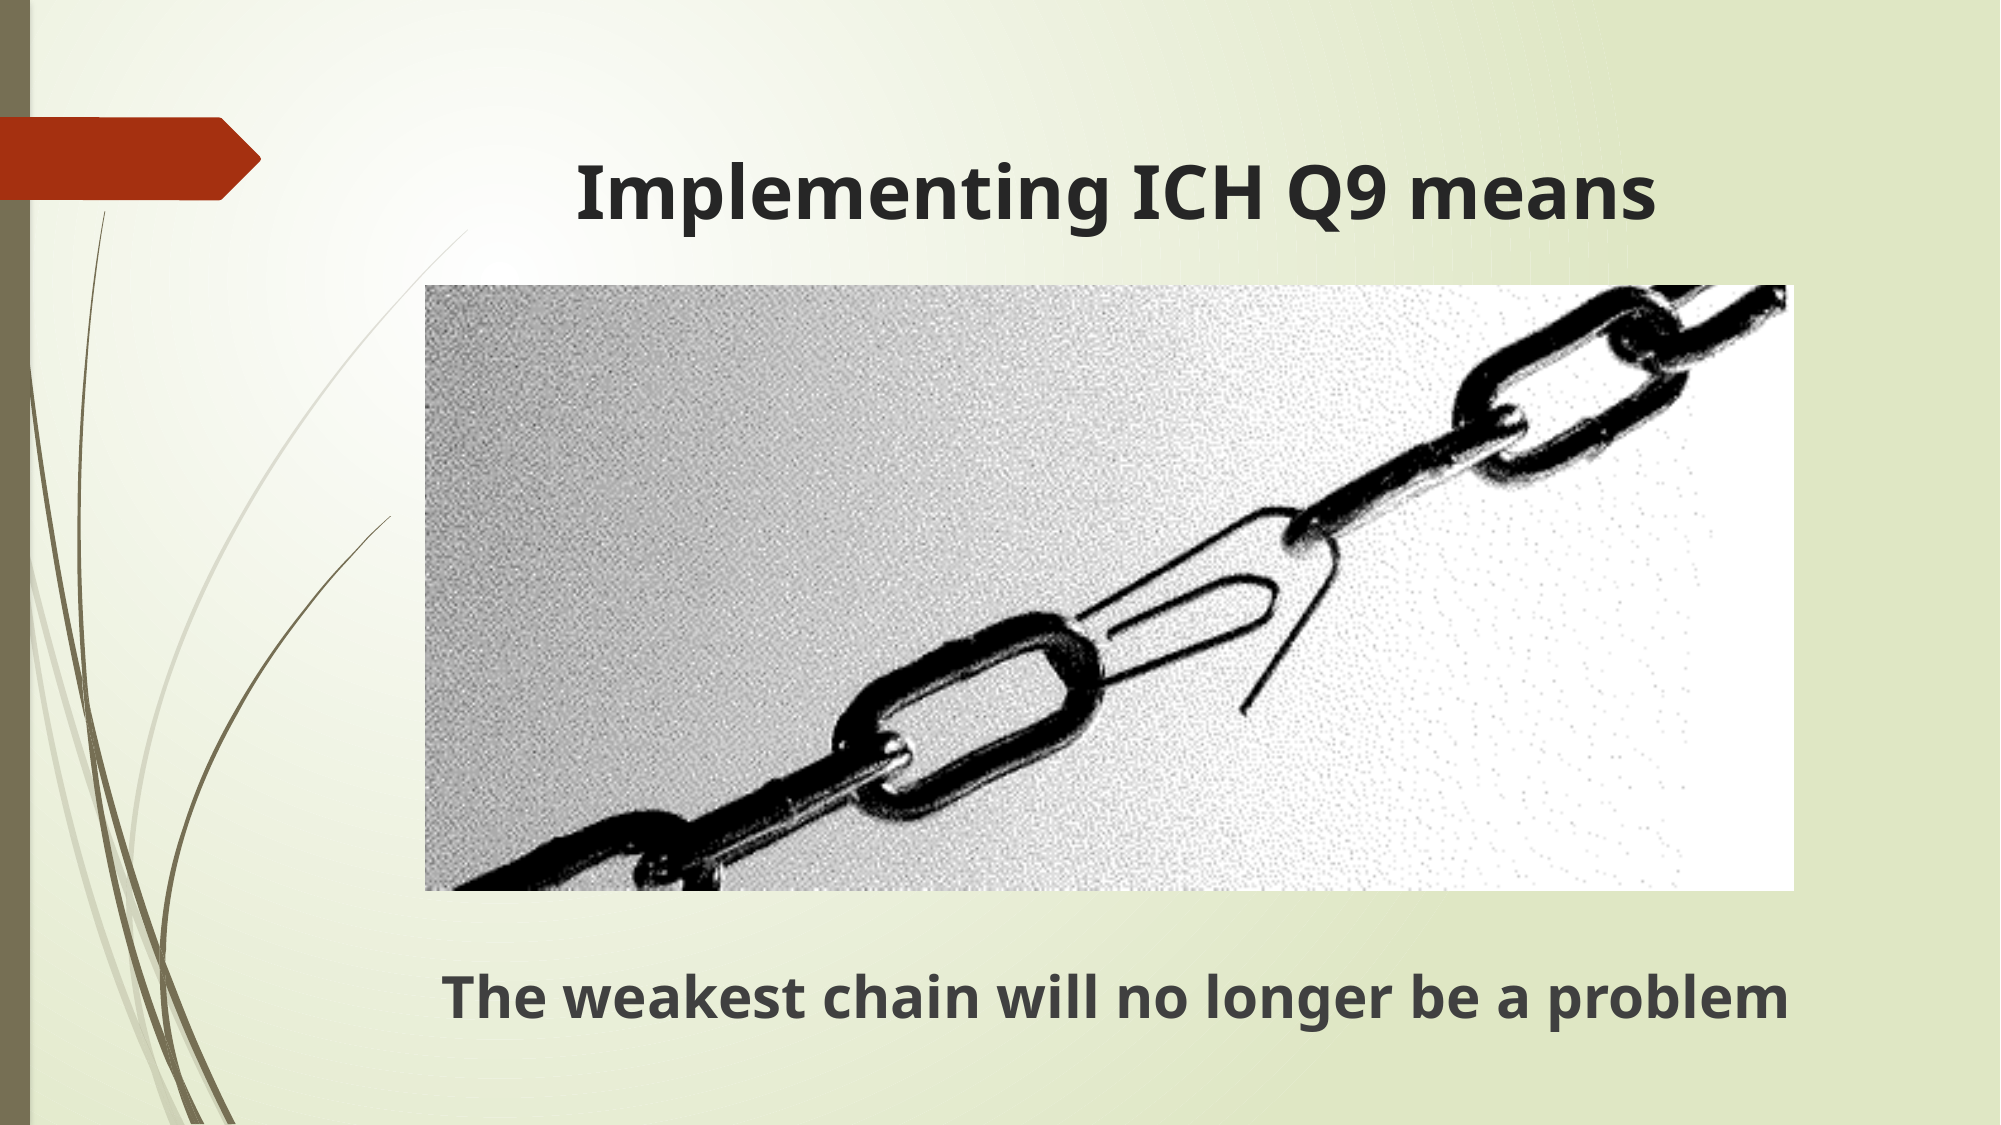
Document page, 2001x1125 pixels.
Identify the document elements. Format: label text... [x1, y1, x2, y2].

picture [425, 285, 1795, 891]
title Implementing ICH Q9 means [561, 137, 2000, 348]
text_box The weakest chain will no longer be a problem [425, 952, 1808, 1071]
